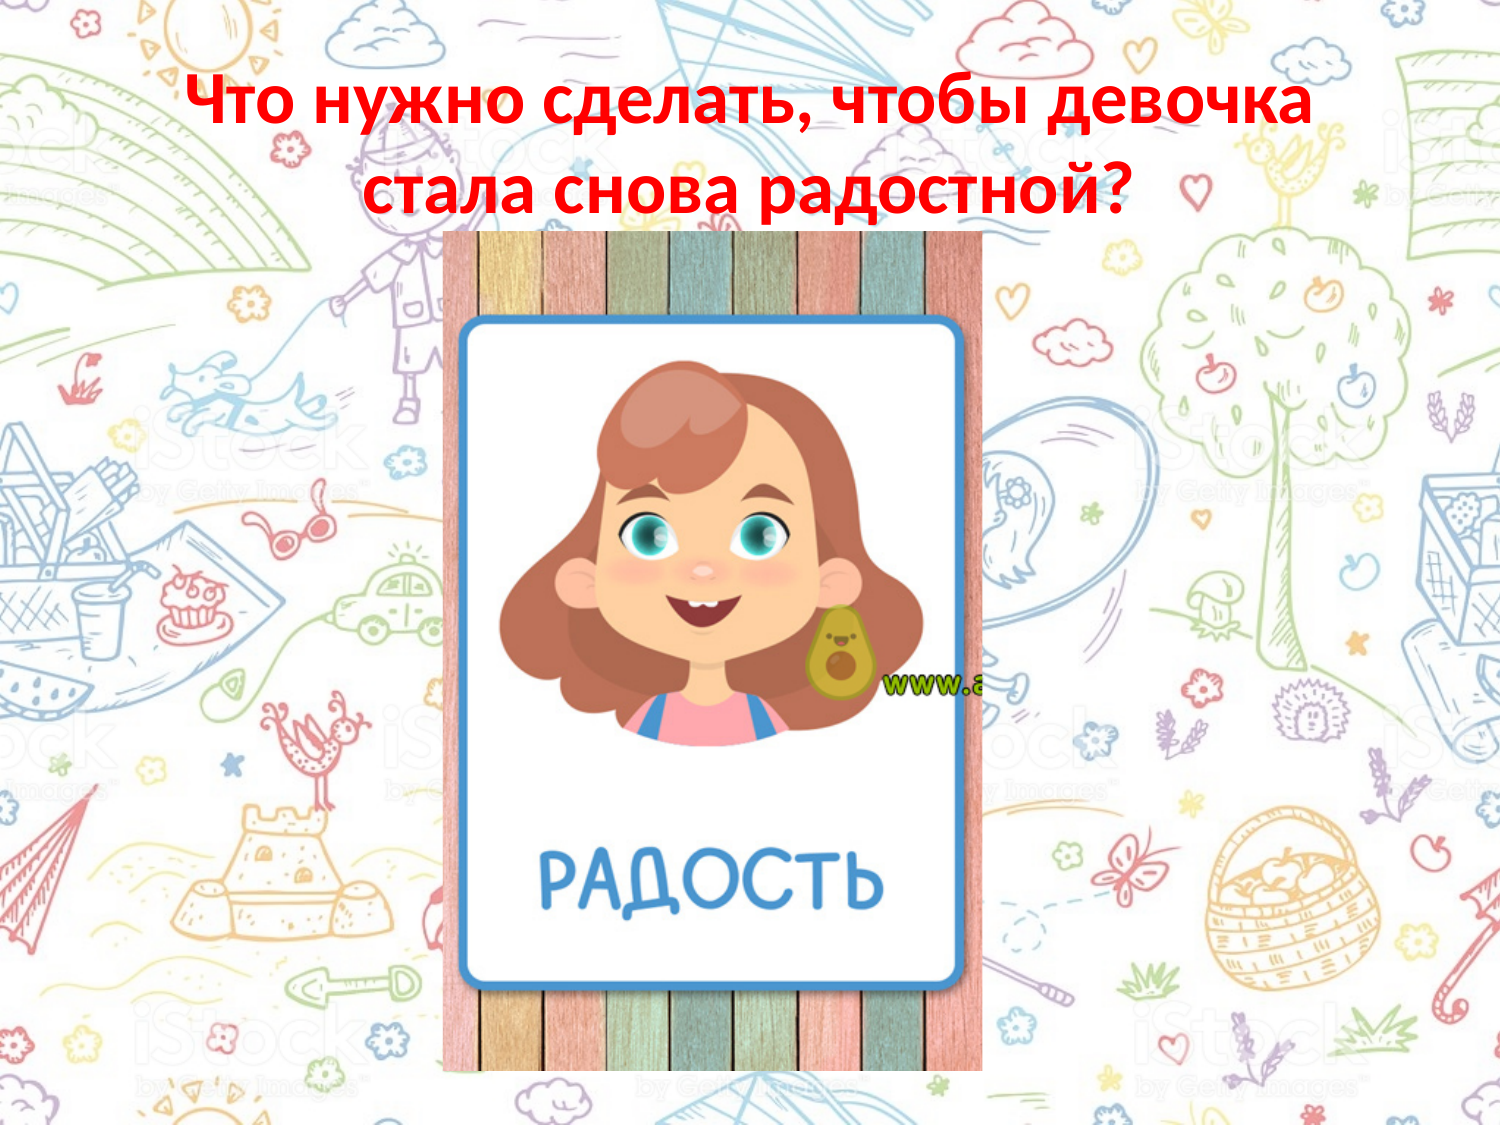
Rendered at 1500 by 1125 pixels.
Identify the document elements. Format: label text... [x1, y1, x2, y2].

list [442, 231, 983, 1071]
title Что нужно сделать, чтобы девочка стала снова радостной? [75, 45, 1425, 233]
